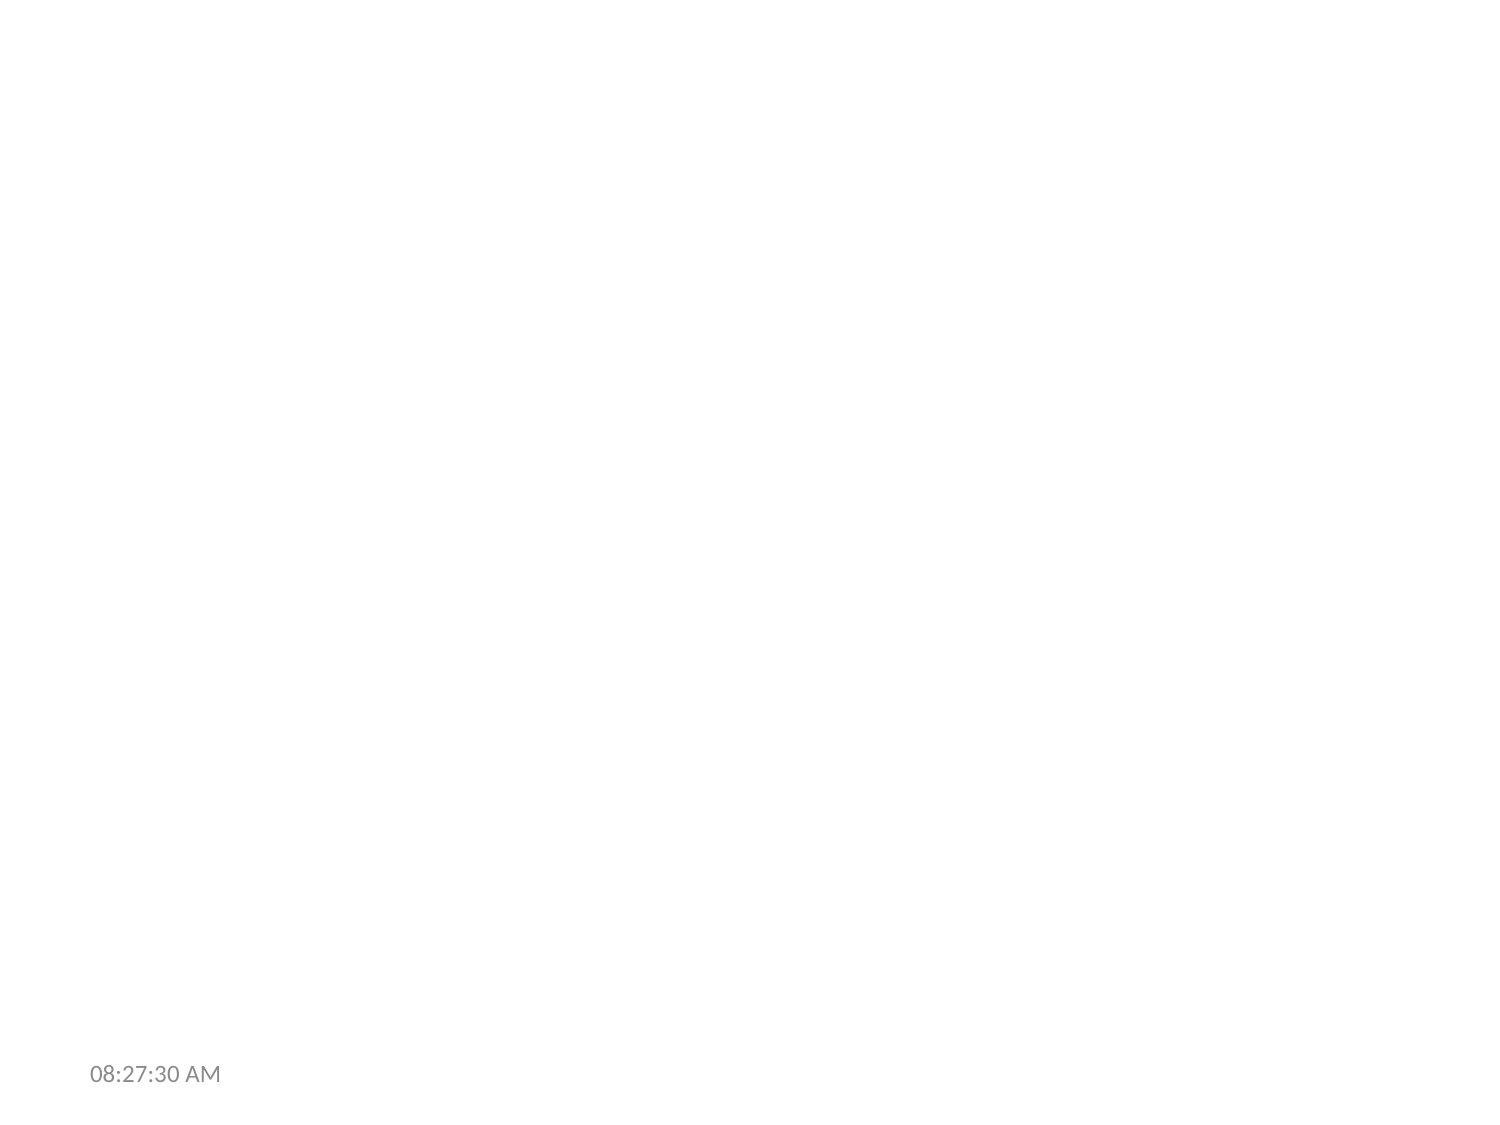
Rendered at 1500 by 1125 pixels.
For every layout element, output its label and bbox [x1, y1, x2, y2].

slide_number [75, 1042, 425, 1103]
